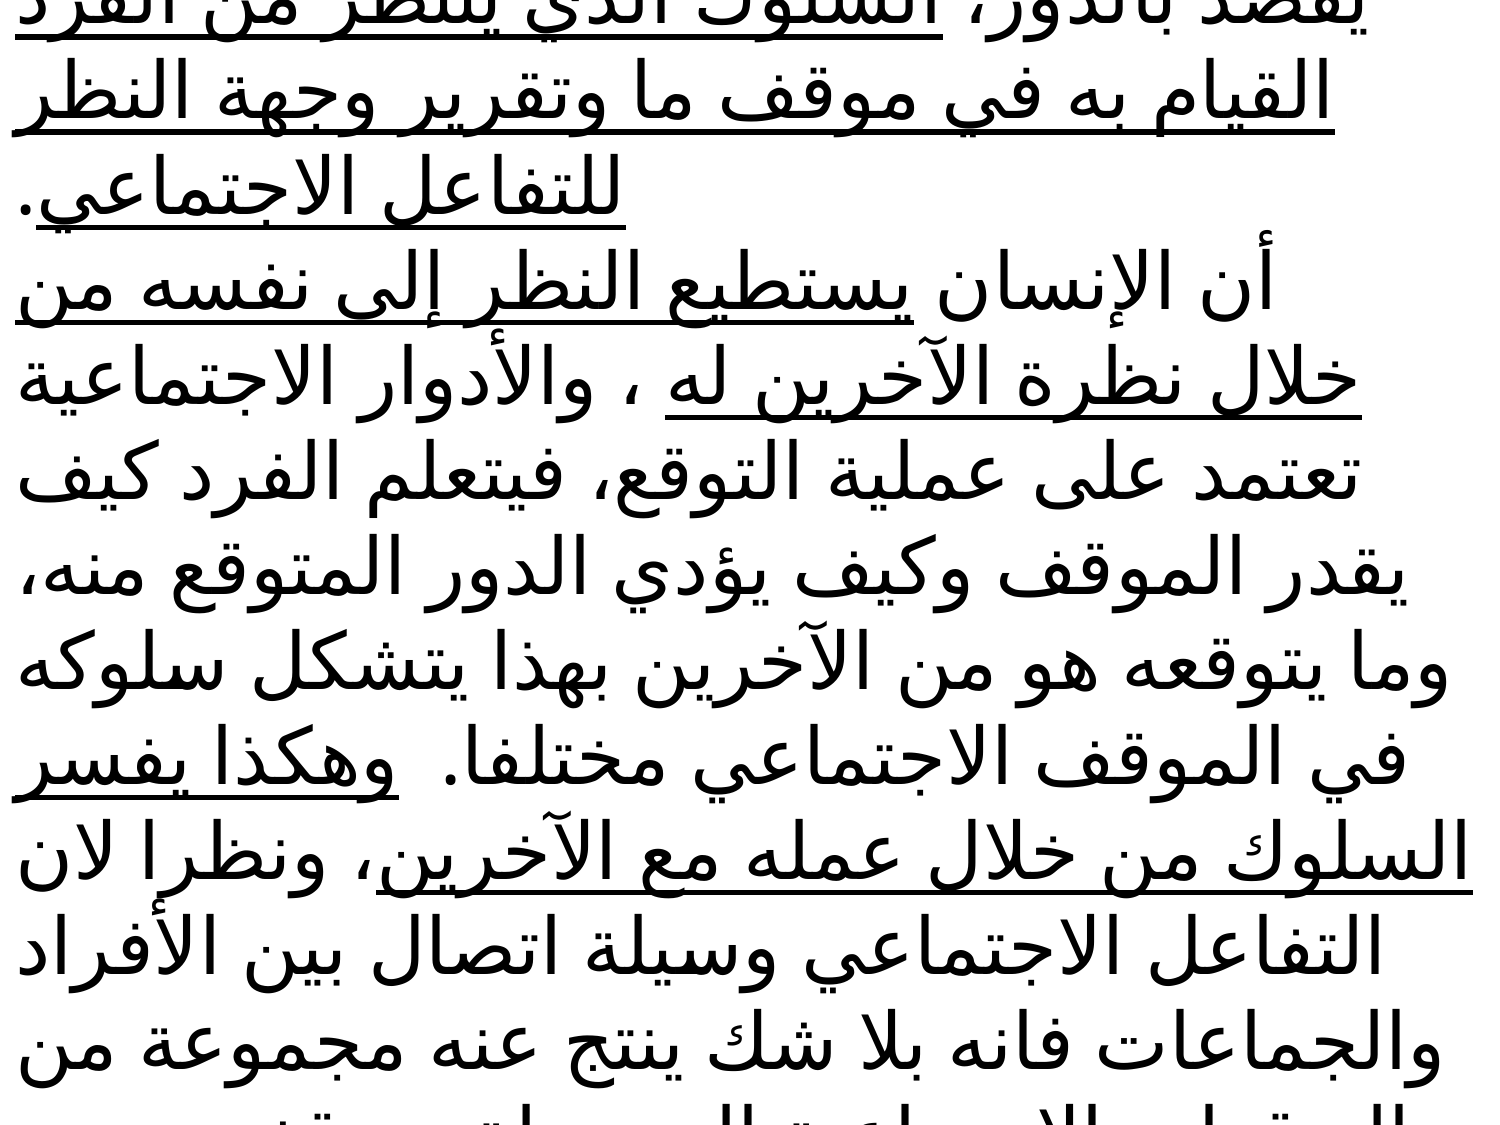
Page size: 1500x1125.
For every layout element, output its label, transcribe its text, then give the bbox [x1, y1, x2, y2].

title الأدوار الاجتماعية : يقصد بالدور، السلوك الذي ينتظر من الفرد القيام به في موقف ما وتقرير وجهة النظر للتفاعل الاجتماعي. أن الإنسان يستطيع النظر إلى نفسه من خلال نظرة الآخرين له ، والأدوار الاجتماعية تعتمد على عملية التوقع، فيتعلم الفرد كيف يقدر الموقف وكيف يؤدي الدور المتوقع منه، وما يتوقعه هو من الآخرين بهذا يتشكل سلوكه في الموقف الاجتماعي مختلفا. وهكذا يفسر السلوك من خلال عمله مع الآخرين، ونظرا لان التفاعل الاجتماعي وسيلة اتصال بين الأفراد والجماعات فانه بلا شك ينتج عنه مجموعة من التوقعات الاجتماعية المرتبطة بموقف معين. [0, 0, 1500, 1125]
